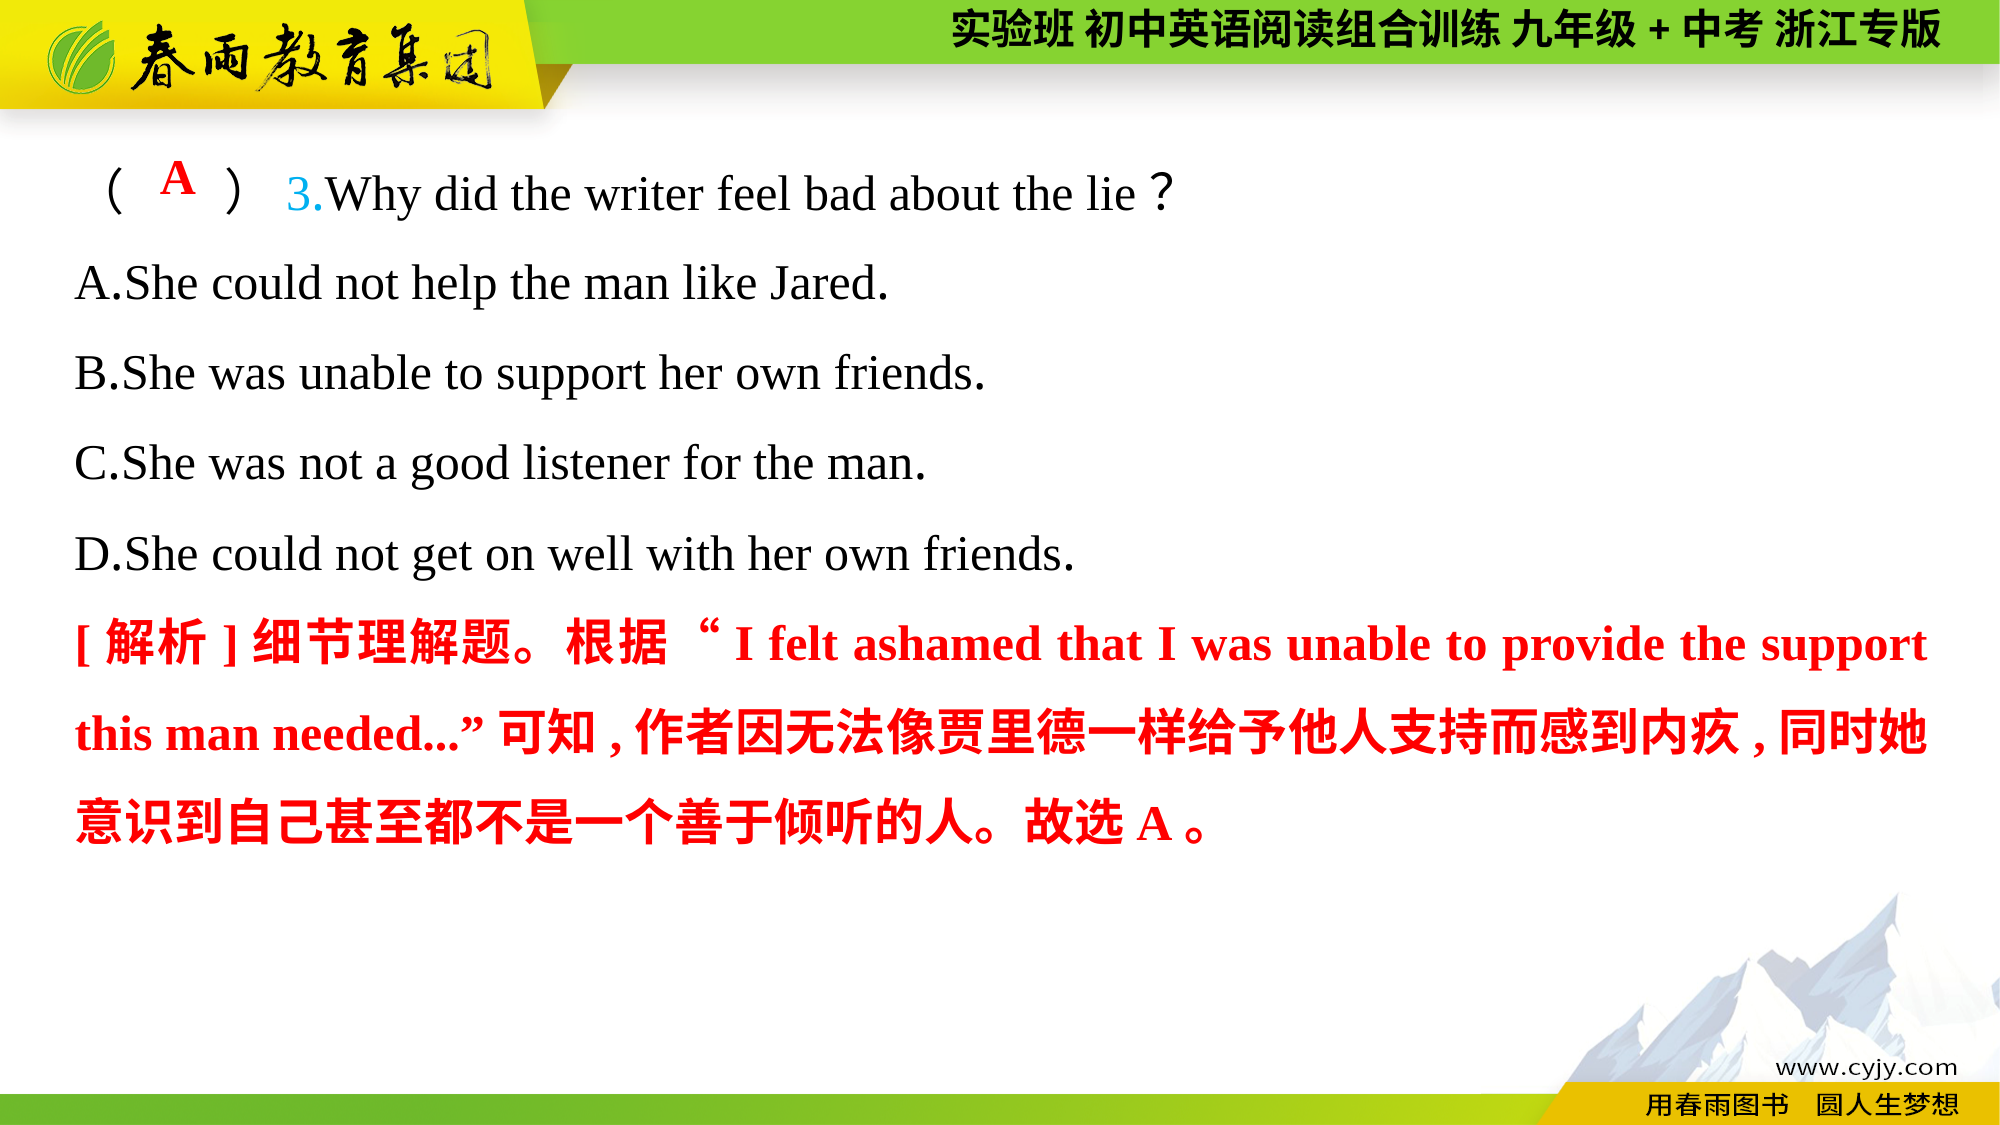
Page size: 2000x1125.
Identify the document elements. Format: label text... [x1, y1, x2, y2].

text_box A [144, 137, 211, 212]
list （ ）3.Why did the writer feel bad about the lie？ A.She could not help the man like Jared. B.She was unable to support her own friends. C.She was not a good listener for the man. D.She could not get on well with her own friends. [59, 122, 1944, 572]
text_box [解析]细节理解题。根据“I felt ashamed that I was unable to provide the support this man needed...”可知,作者因无法像贾里德一样给予他人支持而感到内疚,同时她意识到自己甚至都不是一个善于倾听的人。故选A。 [59, 572, 1944, 858]
picture [0, 0, 2000, 1125]
